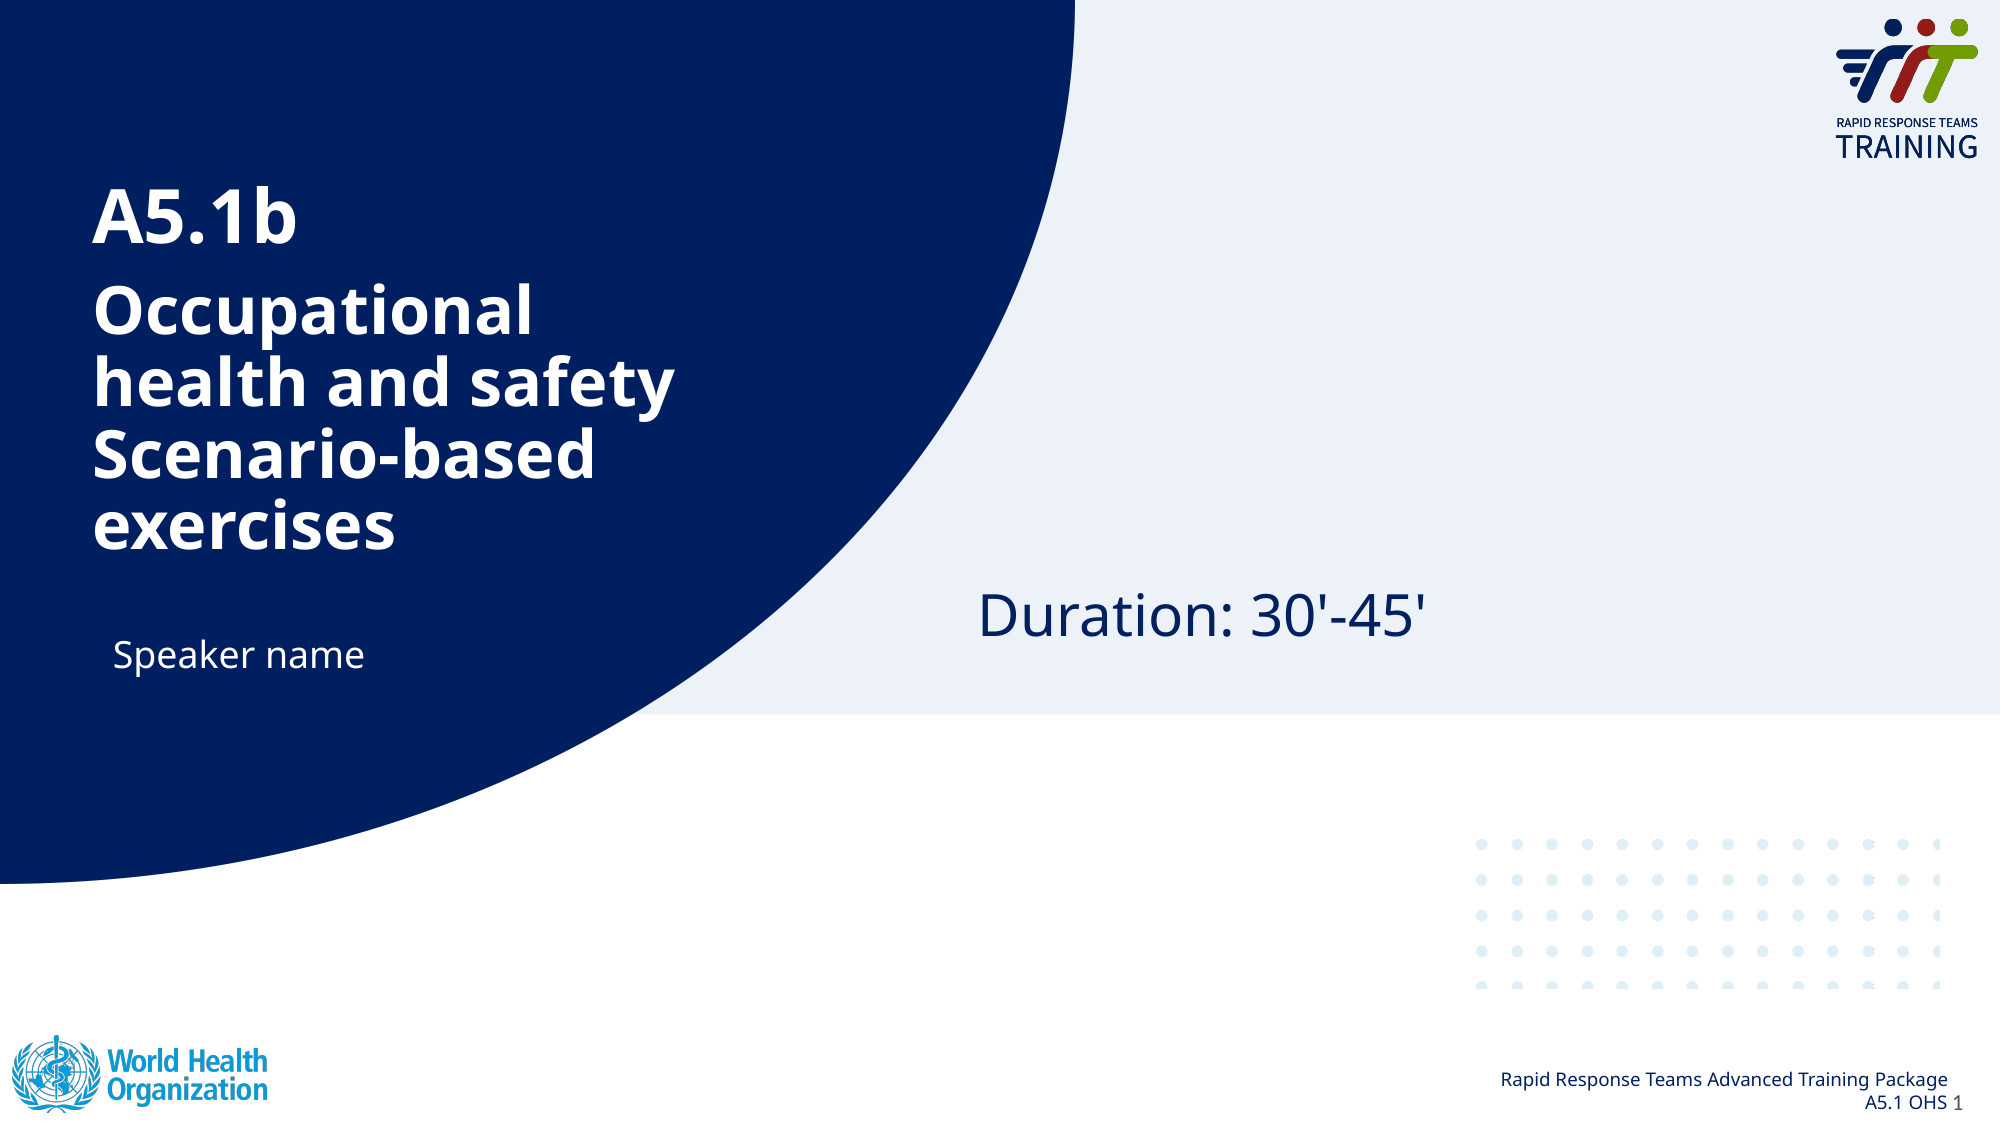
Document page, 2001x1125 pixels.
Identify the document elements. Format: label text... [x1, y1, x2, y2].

picture [1476, 839, 1940, 989]
picture [1835, 19, 1978, 167]
picture [58, 1050, 64, 1058]
list Duration: 30'-45' [969, 578, 1609, 691]
picture [12, 1083, 48, 1113]
title Occupational health and safety Scenario-based exercises [84, 266, 811, 662]
picture [12, 1035, 267, 1113]
slide_number 1 [1882, 1037, 1912, 1082]
text_box Speaker name [105, 623, 459, 684]
text_box A5.1b [84, 160, 1079, 266]
picture [0, 0, 1075, 884]
